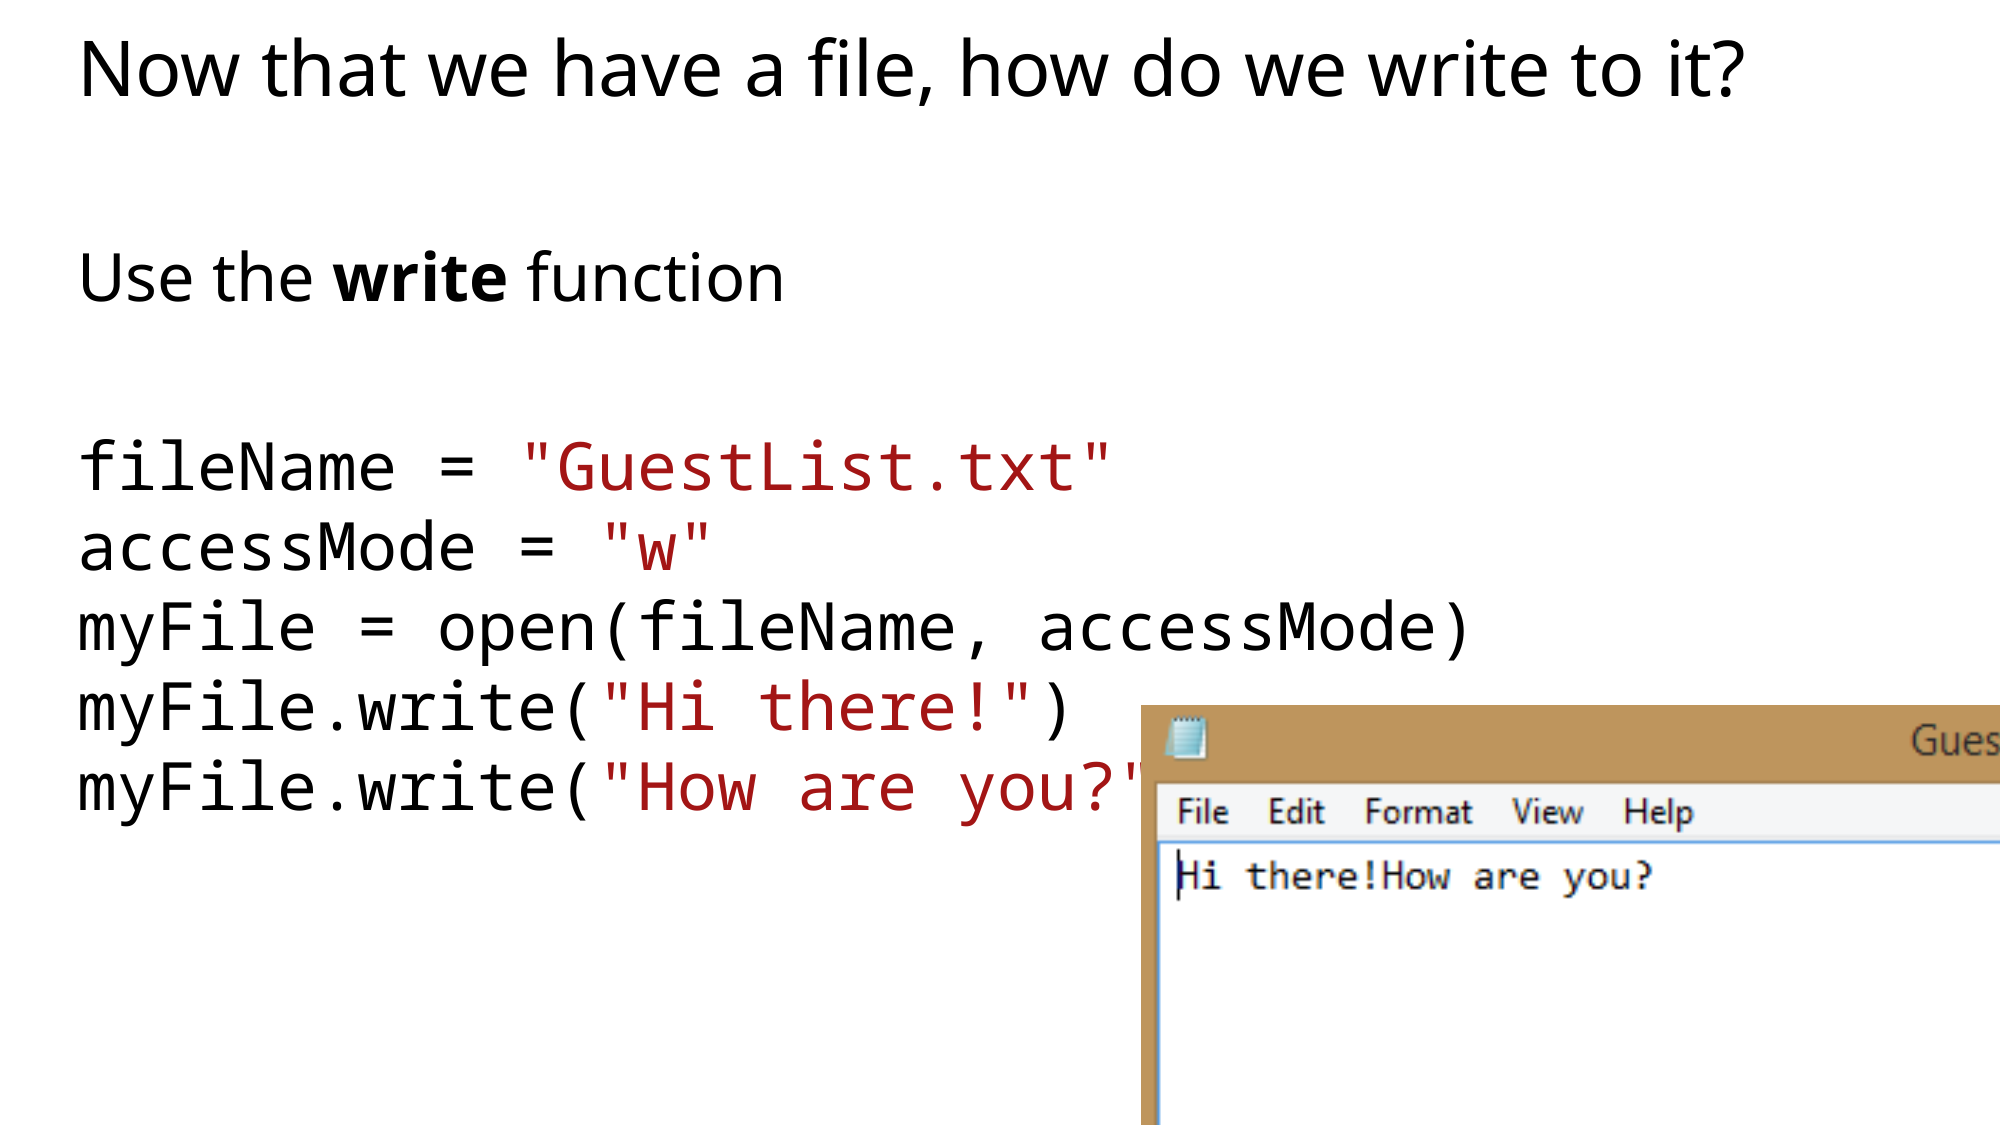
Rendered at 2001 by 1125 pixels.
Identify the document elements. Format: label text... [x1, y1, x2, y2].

list Use the write function fileName = "GuestList.txt" accessMode = "w" myFile = open(fileName, accessMode) myFile.write("Hi there!") myFile.write("How are you?") [62, 227, 1953, 1096]
title Now that we have a file, how do we write to it? [62, 29, 1953, 205]
picture [1141, 705, 2000, 1125]
